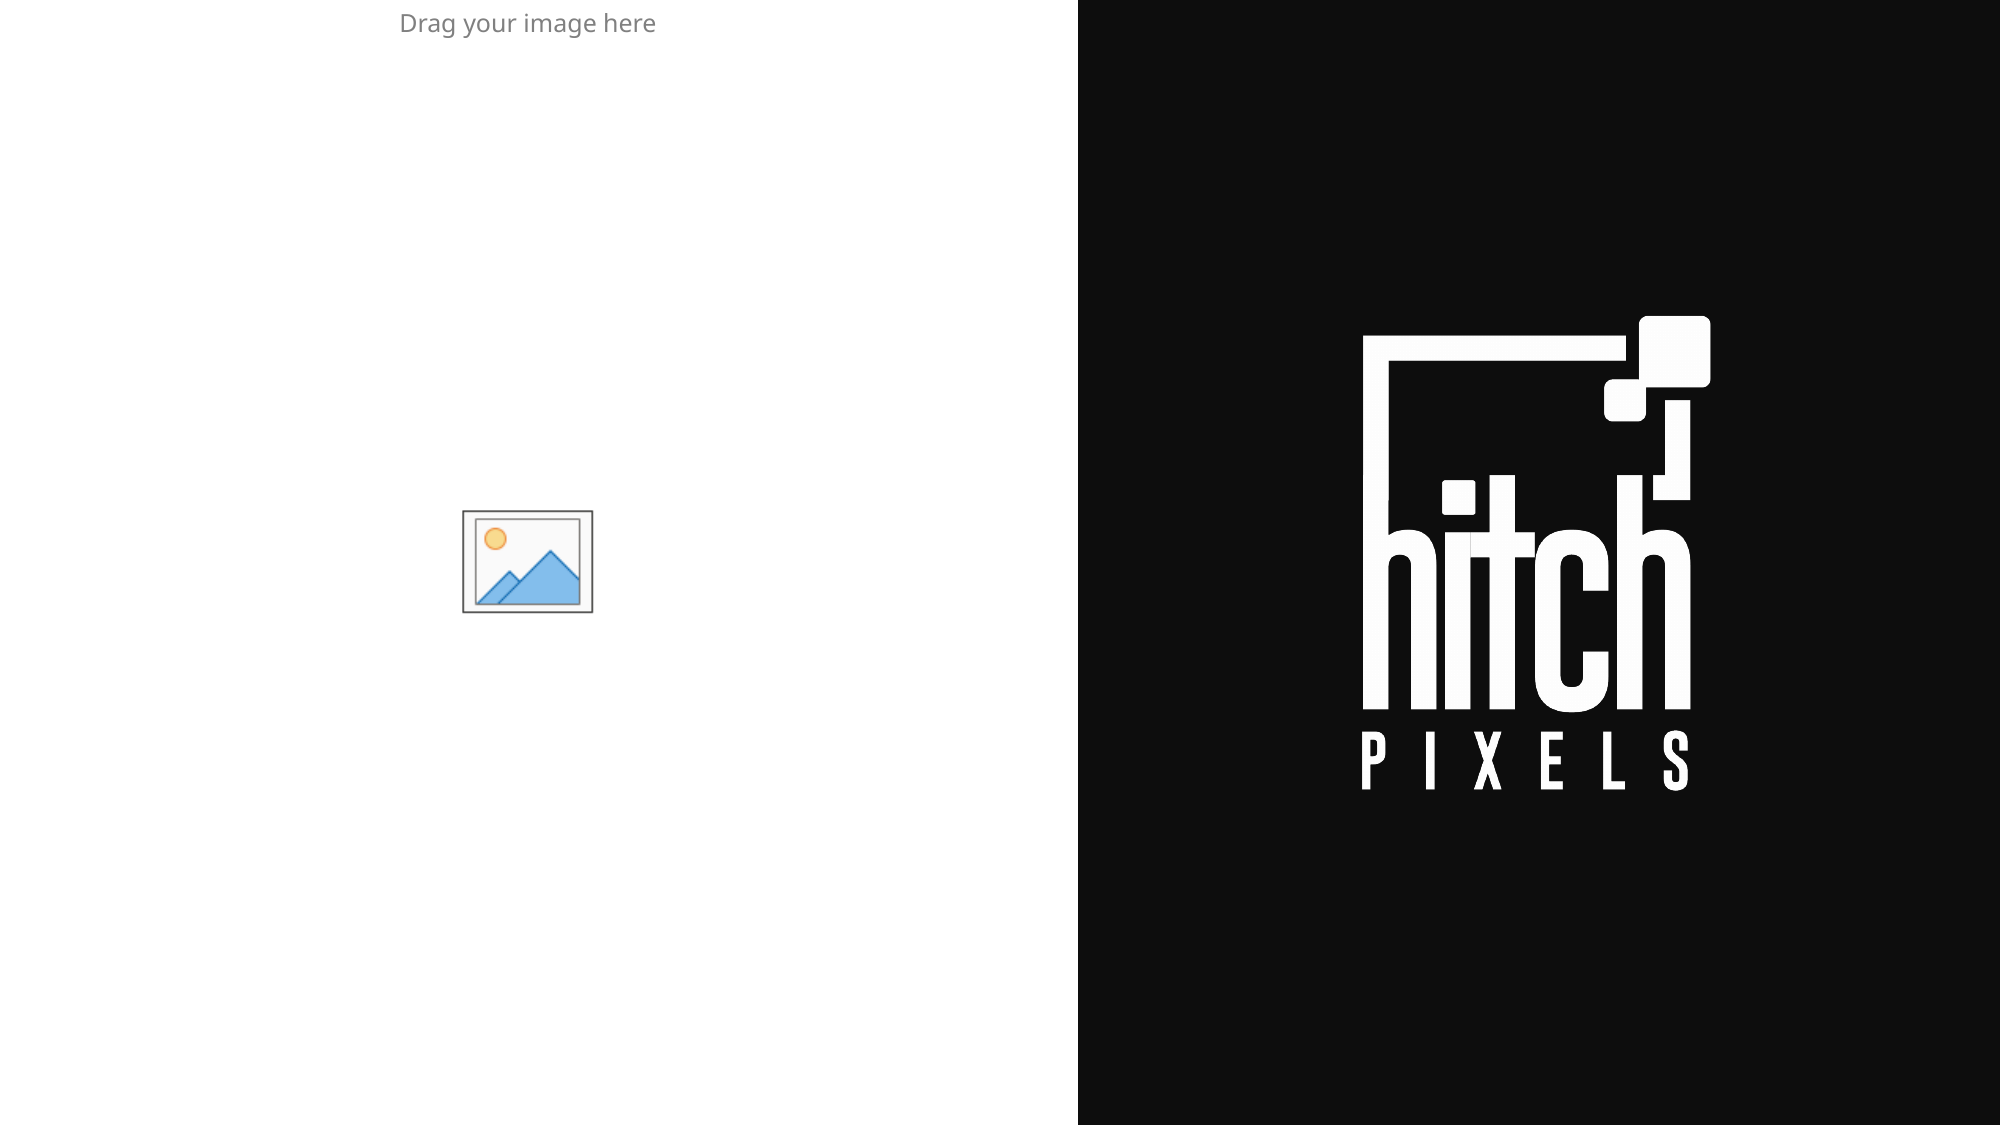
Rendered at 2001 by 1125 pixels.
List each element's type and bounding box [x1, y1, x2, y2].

picture [0, 0, 1057, 1125]
text_box [1077, 0, 2000, 1125]
picture [1350, 314, 1728, 811]
